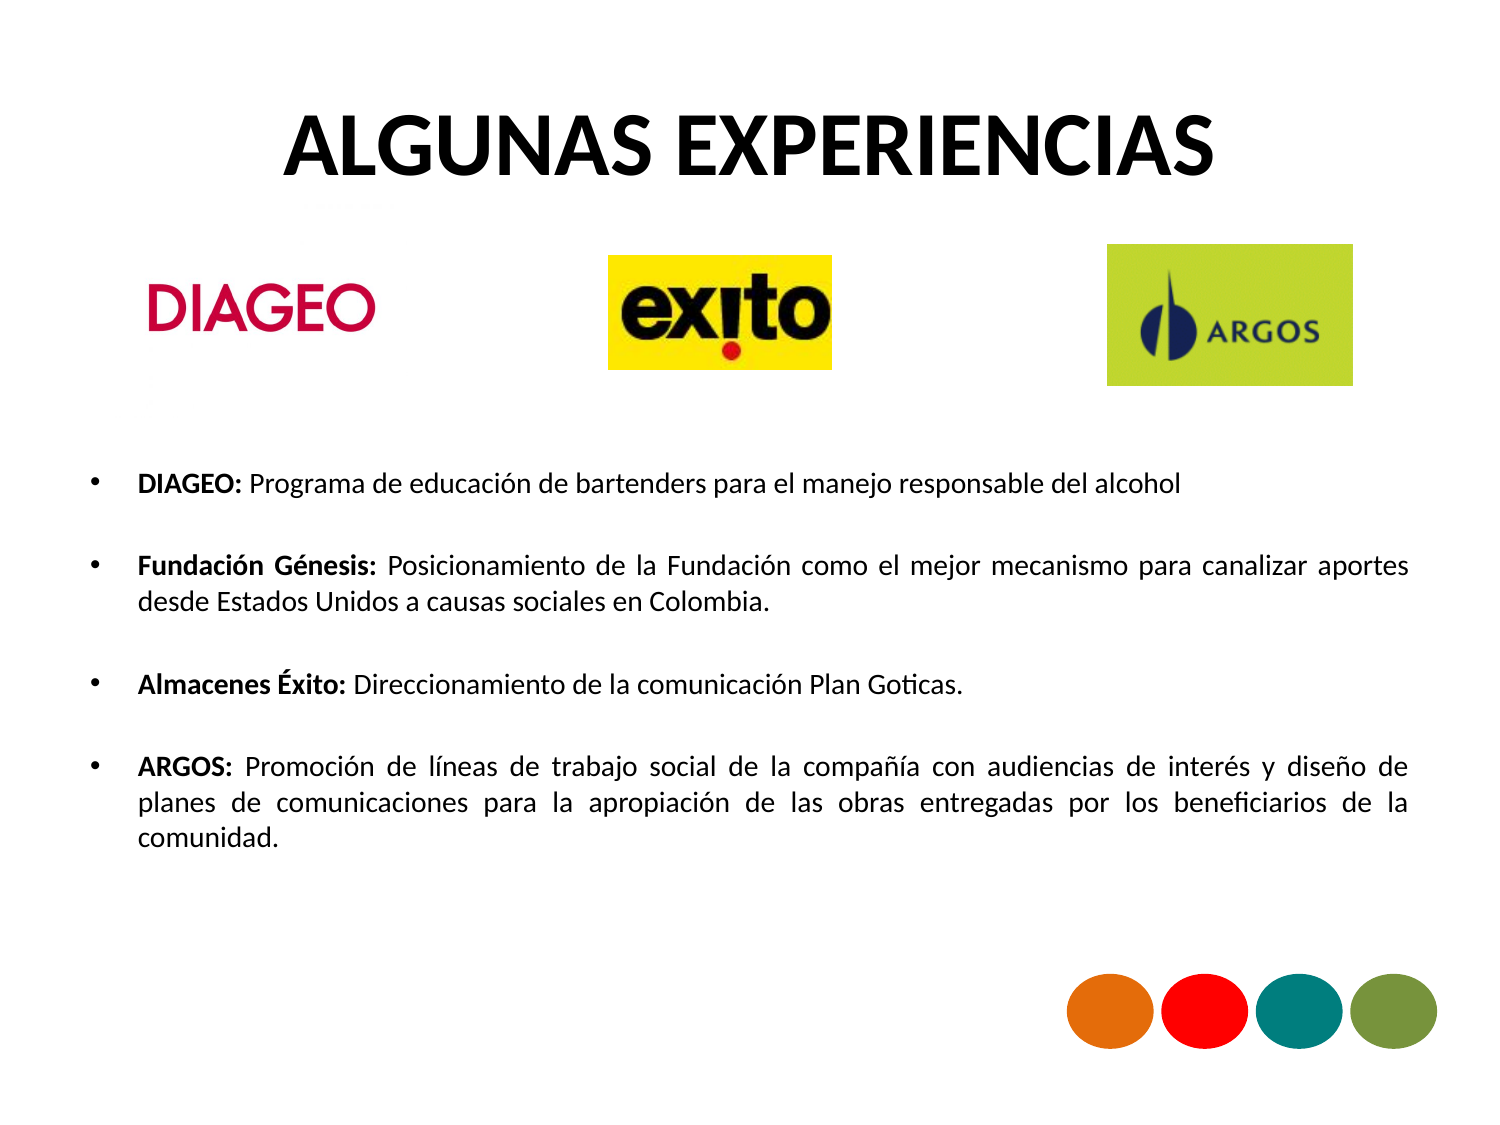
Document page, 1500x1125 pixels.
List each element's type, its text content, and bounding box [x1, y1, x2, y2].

text_box [1066, 973, 1154, 1049]
picture [1107, 243, 1353, 386]
picture [607, 255, 832, 370]
text_box [1350, 973, 1438, 1049]
list DIAGEO: Programa de educación de bartenders para el manejo responsable del alcohol Fundación Génesis: Posicionamiento de la Fundación como el mejor mecanismo para canalizar aportes desde Estados Unidos a causas sociales en Colombia. Almacenes Éxito: Direccionamiento de la comunicación Plan Goticas. ARGOS: Promoción de líneas de trabajo social de la compañía con audiencias de interés y diseño de planes de comunicaciones para la apropiación de las obras entregadas por los beneficiarios de la comunidad. [75, 262, 1425, 1005]
picture [111, 195, 408, 418]
title ALGUNAS EXPERIENCIAS [75, 45, 1425, 233]
text_box [1255, 973, 1343, 1049]
text_box [1161, 973, 1249, 1049]
